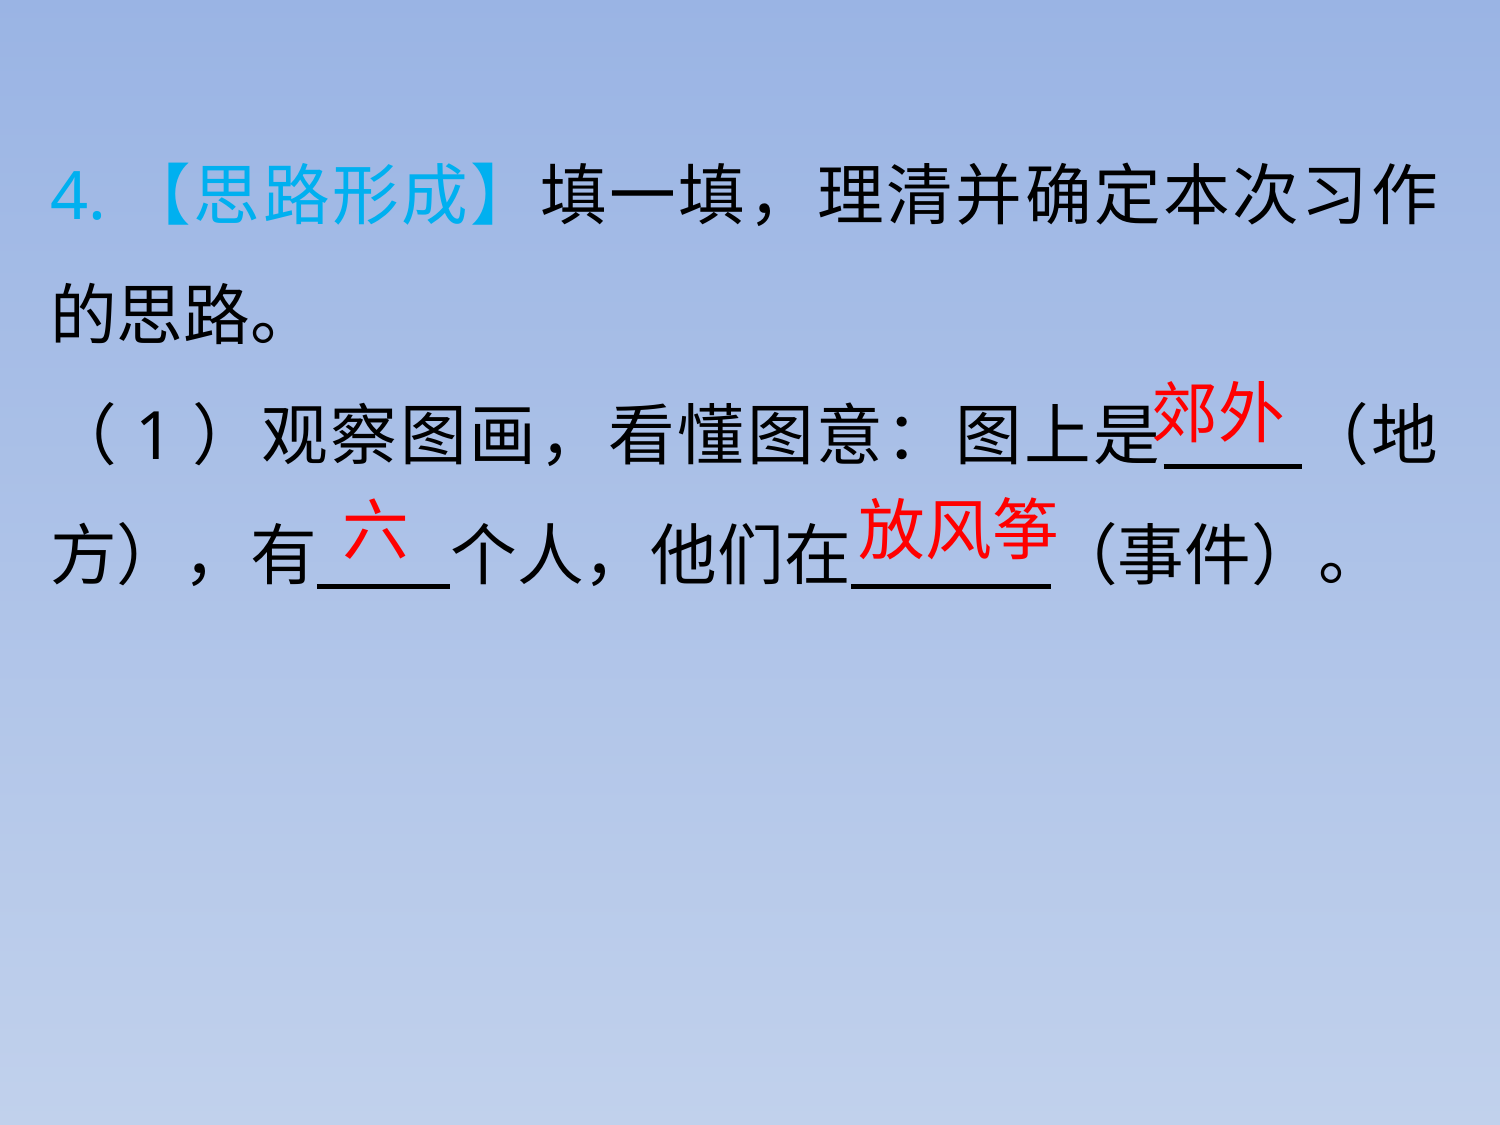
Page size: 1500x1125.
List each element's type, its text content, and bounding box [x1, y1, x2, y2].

text_box 六 [328, 480, 457, 576]
text_box 4.【思路形成】填一填，理清并确定本次习作的思路。 （1）观察图画，看懂图意：图上是 （地方），有 个人，他们在 （事件）。 [35, 105, 1454, 600]
text_box 郊外 [1136, 363, 1313, 458]
text_box 放风筝 [843, 480, 1102, 576]
